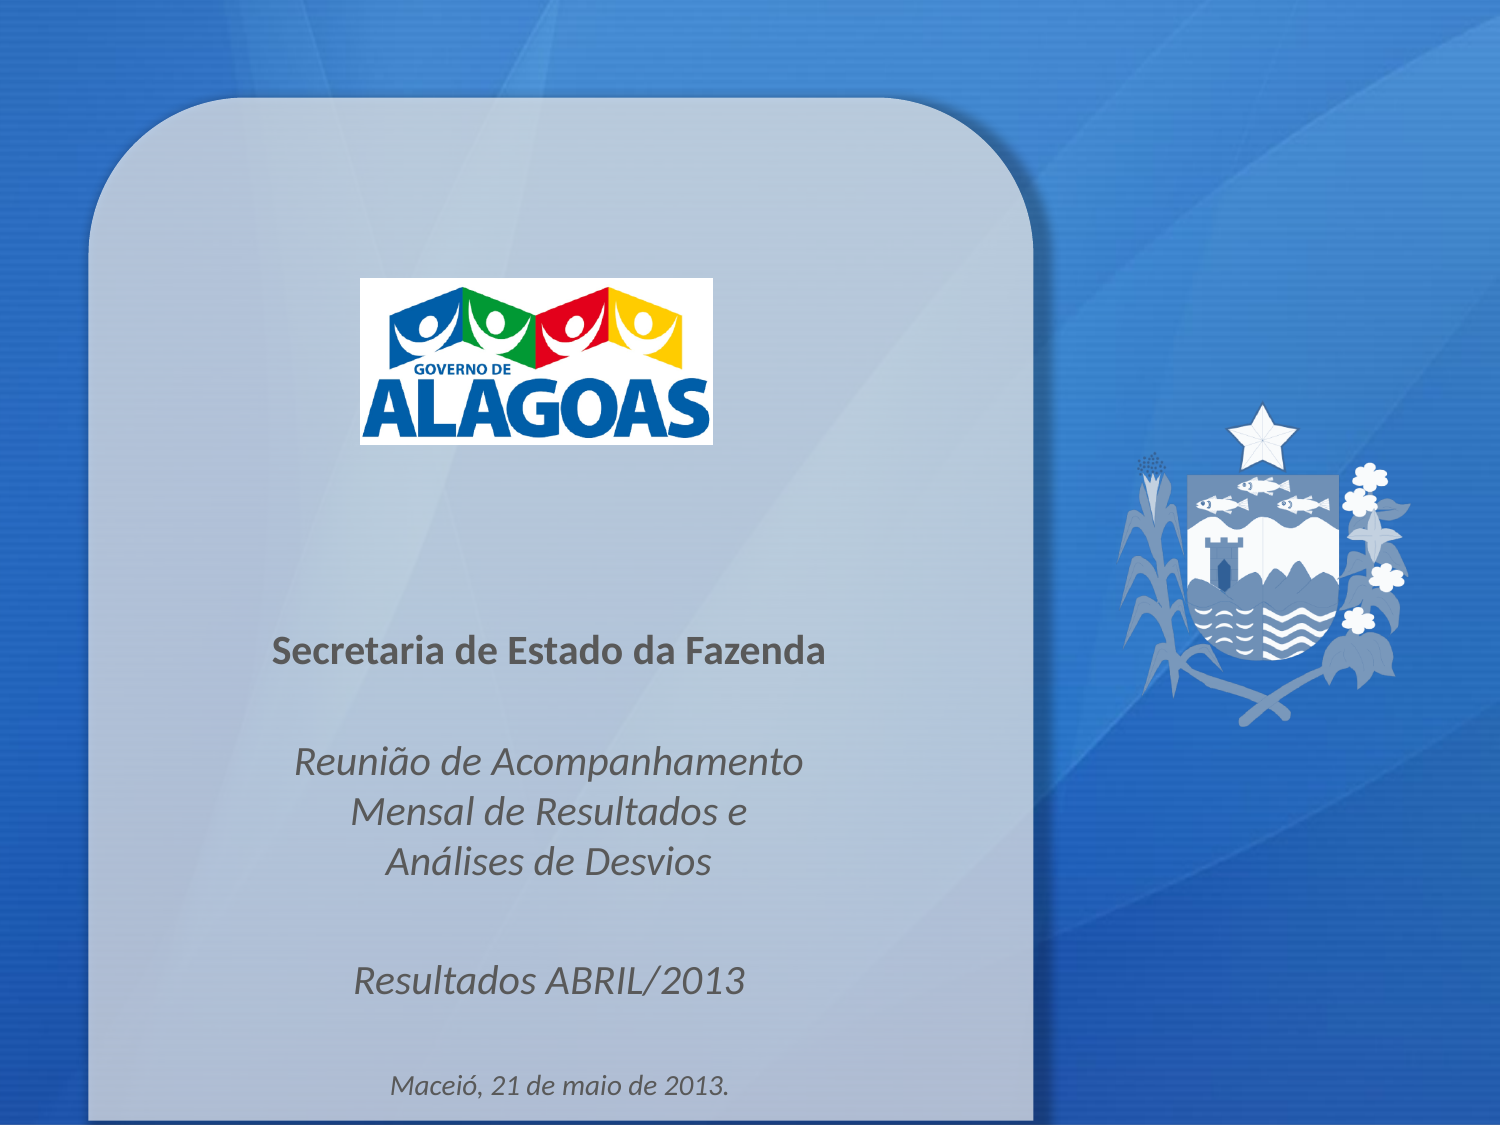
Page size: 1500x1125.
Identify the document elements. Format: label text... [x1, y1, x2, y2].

text_box Maceió, 21 de maio de 2013. [194, 1058, 926, 1109]
text_box Secretaria de Estado da Fazenda [253, 615, 845, 680]
picture [0, 0, 1500, 1125]
text_box Resultados ABRIL/2013 [277, 945, 821, 1011]
text_box Reunião de Acompanhamento Mensal de Resultados e Análises de Desvios [277, 726, 821, 892]
